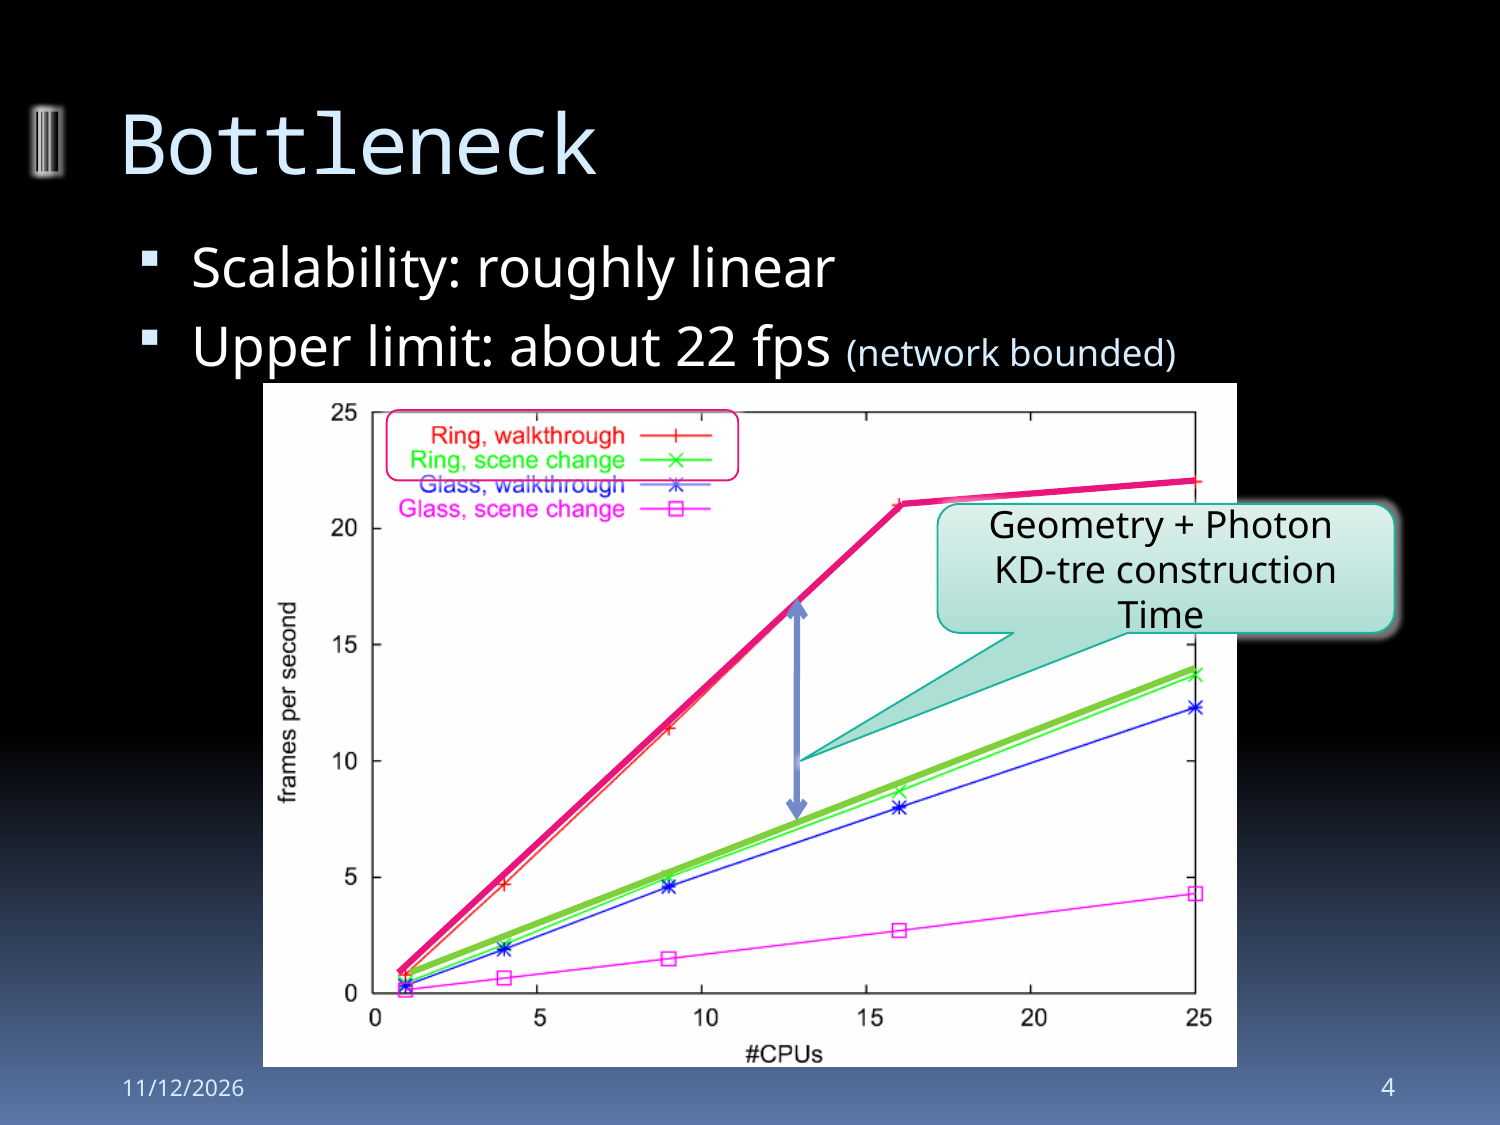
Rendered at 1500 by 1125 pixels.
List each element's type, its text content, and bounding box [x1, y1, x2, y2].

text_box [397, 479, 1196, 973]
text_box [409, 667, 1196, 974]
text_box Scalability: roughly linear Upper limit: about 22 fps (network bounded) [112, 224, 1388, 386]
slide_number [107, 1052, 457, 1113]
picture [263, 383, 1237, 1067]
slide_number 4 [1366, 1052, 1442, 1113]
title Bottleneck [103, 83, 1379, 234]
text_box Geometry + Photon KD-tre construction Time [1246, 502, 1396, 634]
